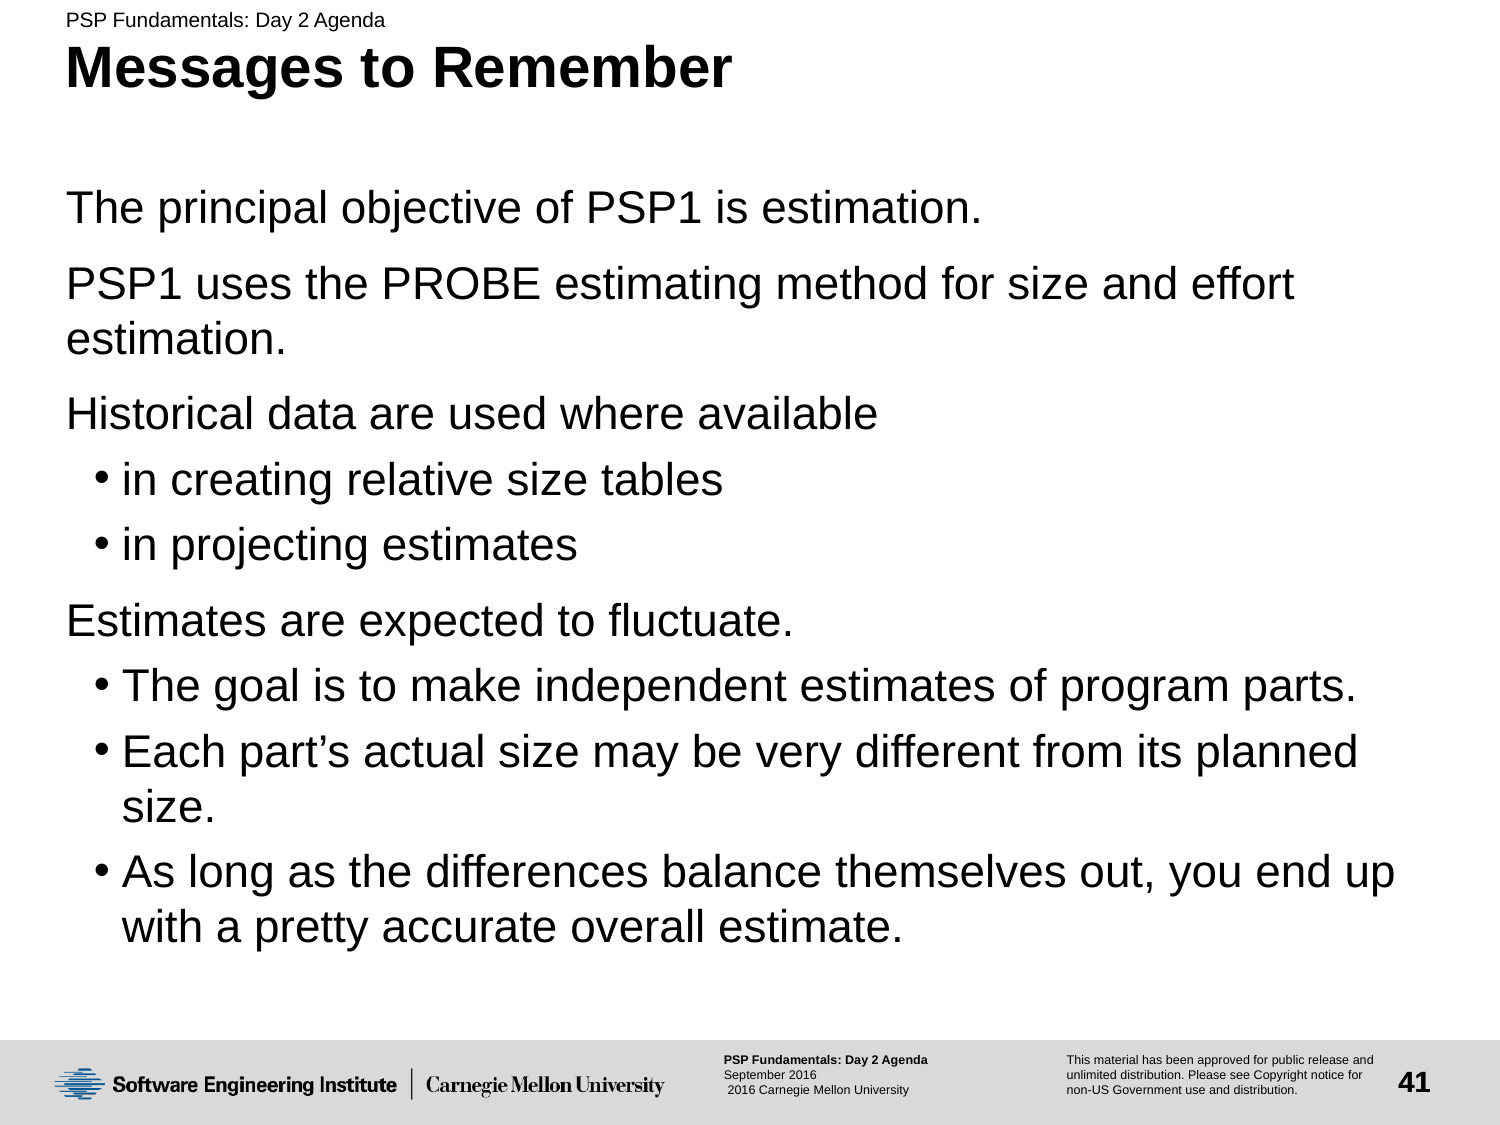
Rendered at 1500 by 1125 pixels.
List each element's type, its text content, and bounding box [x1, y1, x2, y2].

list The principal objective of PSP1 is estimation. PSP1 uses the PROBE estimating method for size and effort estimation. Historical data are used where available in creating relative size tables in projecting estimates Estimates are expected to fluctuate. The goal is to make independent estimates of program parts. Each part’s actual size may be very different from its planned size. As long as the differences balance themselves out, you end up with a pretty accurate overall estimate. [65, 177, 1431, 1000]
title Messages to Remember [65, 37, 1430, 148]
picture [46, 1061, 673, 1104]
